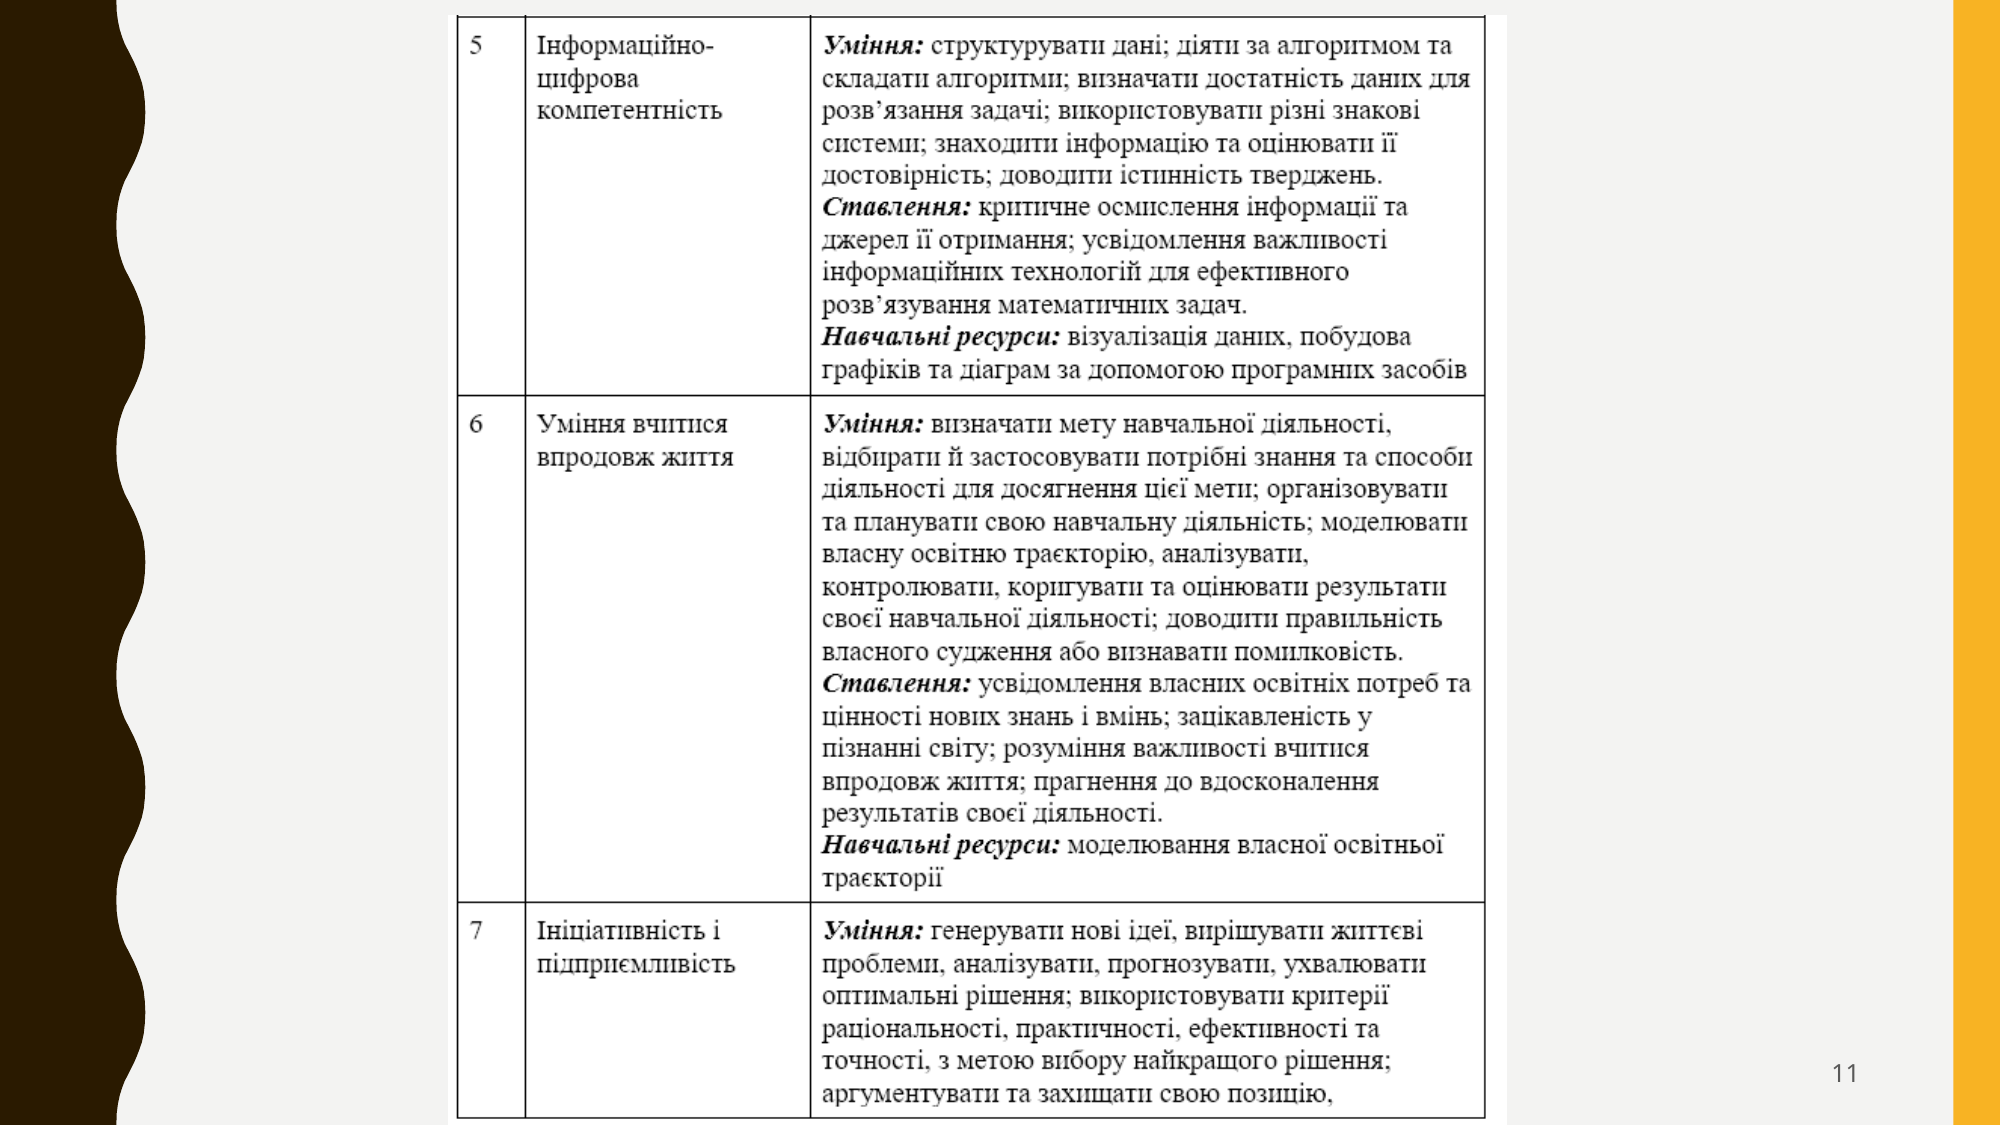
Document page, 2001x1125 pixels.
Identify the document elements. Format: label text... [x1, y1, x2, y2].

picture [448, 15, 1507, 1125]
slide_number 11 [1507, 1045, 1875, 1103]
